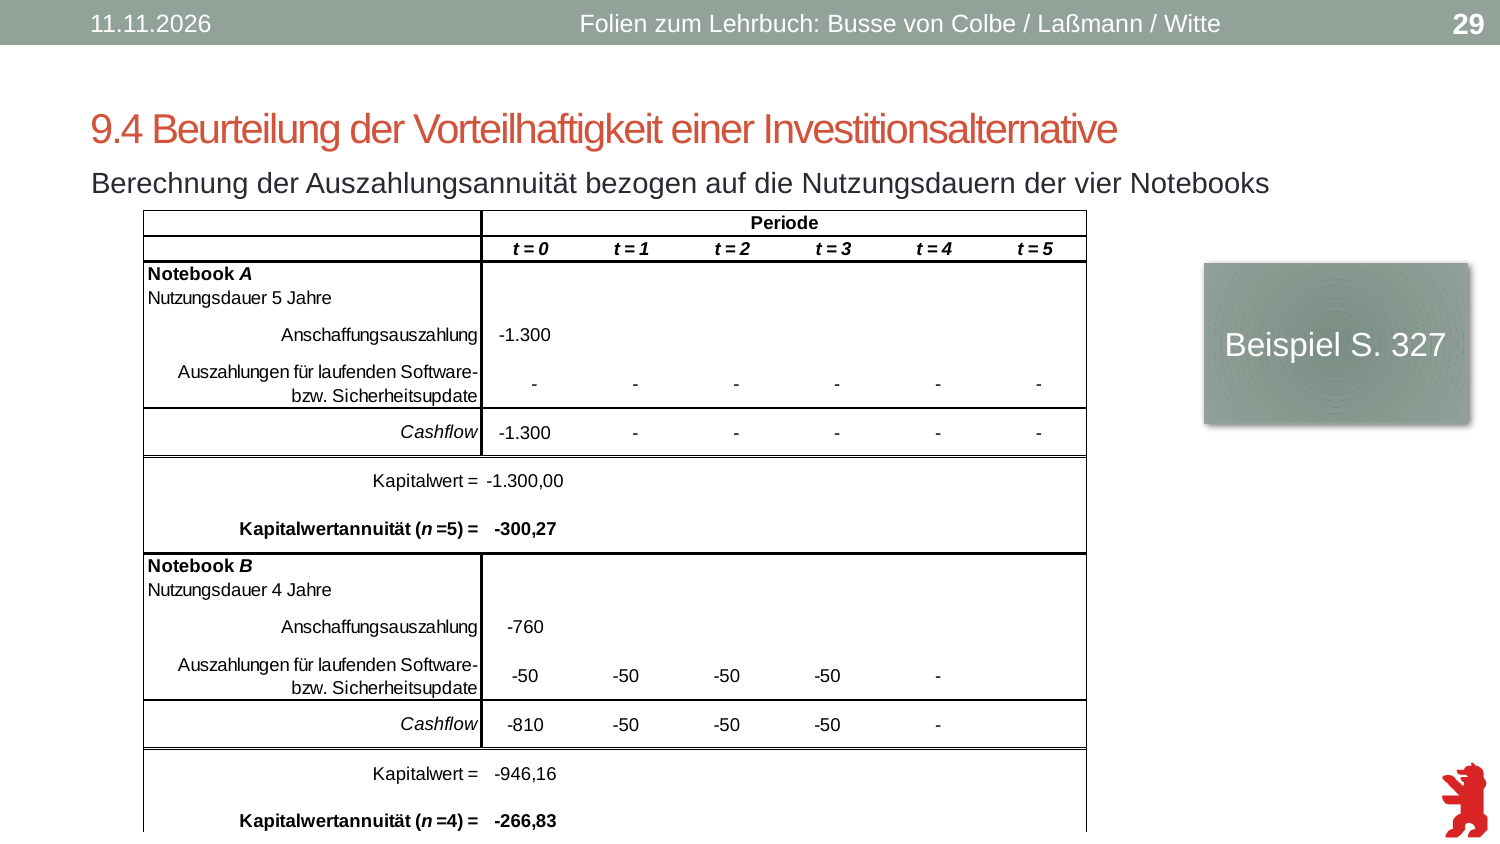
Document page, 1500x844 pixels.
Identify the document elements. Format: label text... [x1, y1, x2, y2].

text_box Berechnung der Auszahlungsannuität bezogen auf die Nutzungsdauern der vier Notebooks [76, 157, 1287, 208]
slide_number 29 [1325, 2, 1500, 43]
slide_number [75, 2, 550, 43]
text_box Beispiel S. 327 [1204, 263, 1468, 424]
footer Folien zum Lehrbuch: Busse von Colbe / Laßmann / Witte [562, 2, 1238, 43]
picture [142, 210, 1089, 832]
picture [1434, 760, 1500, 844]
title 9.4 Beurteilung der Vorteilhaftigkeit einer Investitionsalternative [75, 65, 1500, 188]
